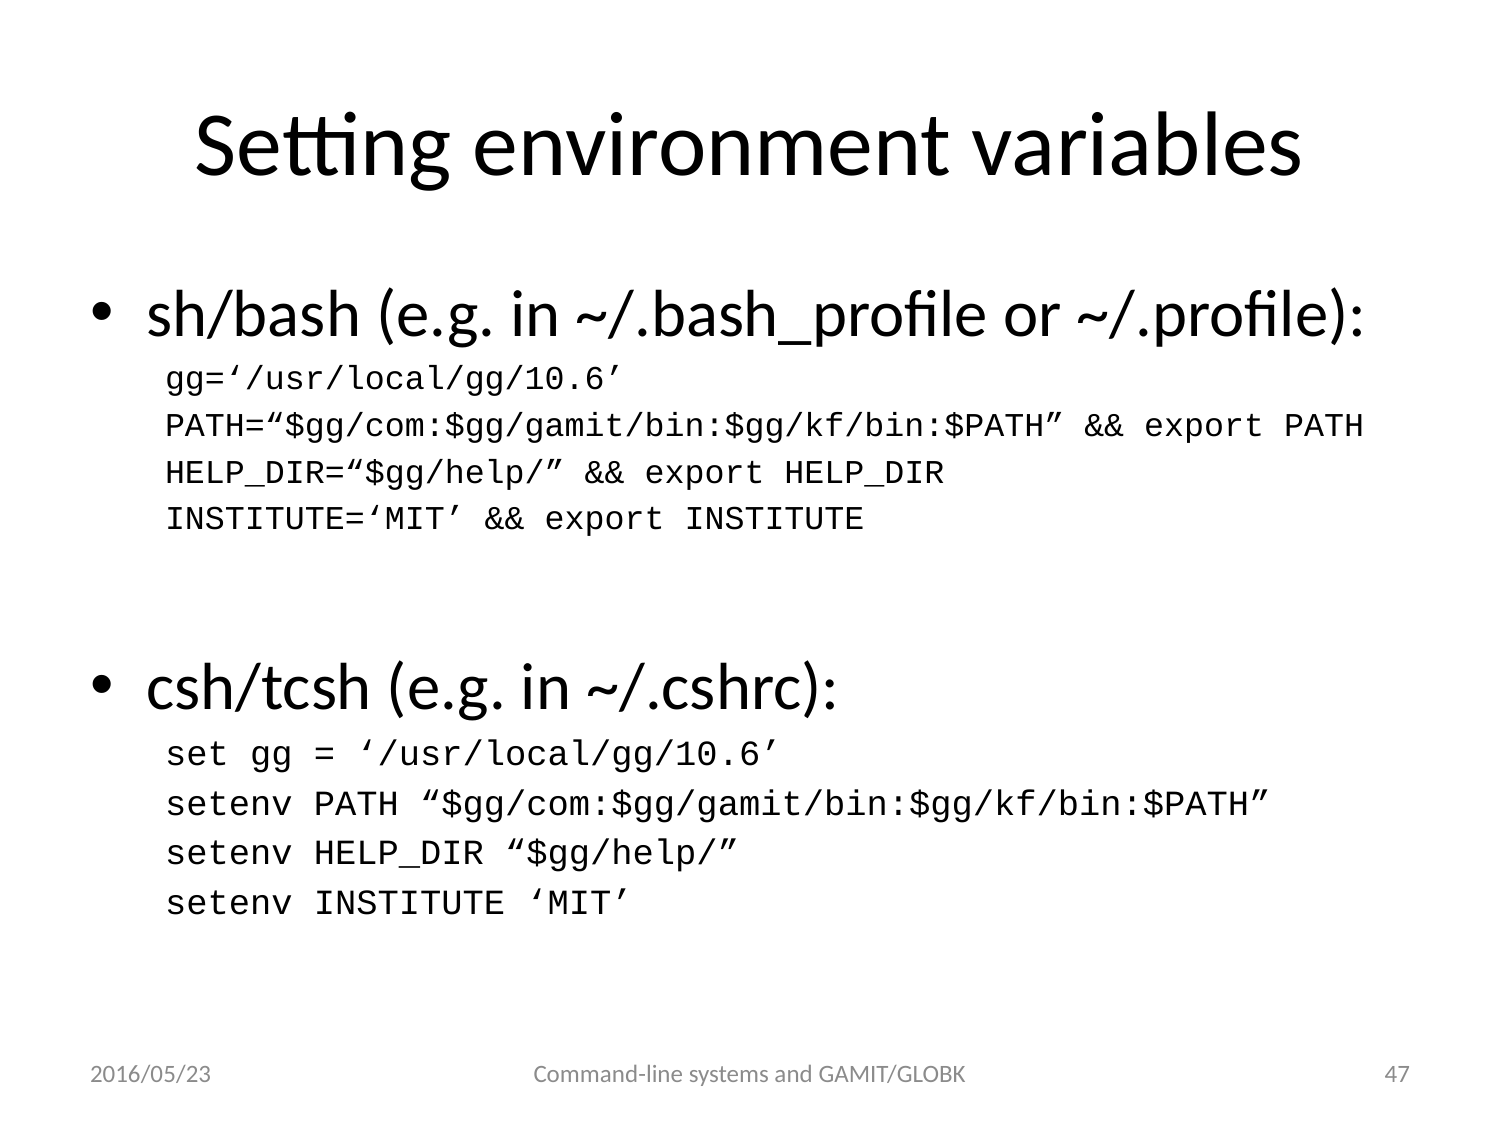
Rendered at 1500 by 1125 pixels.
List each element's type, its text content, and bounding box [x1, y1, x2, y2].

title Setting environment variables [75, 45, 1425, 233]
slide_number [75, 1042, 425, 1103]
slide_number 47 [1074, 1042, 1425, 1103]
list sh/bash (e.g. in ~/.bash_profile or ~/.profile): gg=‘/usr/local/gg/10.6’ PATH=“$gg/com:$gg/gamit/bin:$gg/kf/bin:$PATH” && export PATH HELP_DIR=“$gg/help/” && export HELP_DIR INSTITUTE=‘MIT’ && export INSTITUTE csh/tcsh (e.g. in ~/.cshrc): set gg = ‘/usr/local/gg/10.6’ setenv PATH “$gg/com:$gg/gamit/bin:$gg/kf/bin:$PATH” setenv HELP_DIR “$gg/help/” setenv INSTITUTE ‘MIT’ [75, 262, 1425, 1005]
footer Command-line systems and GAMIT/GLOBK [512, 1042, 988, 1103]
